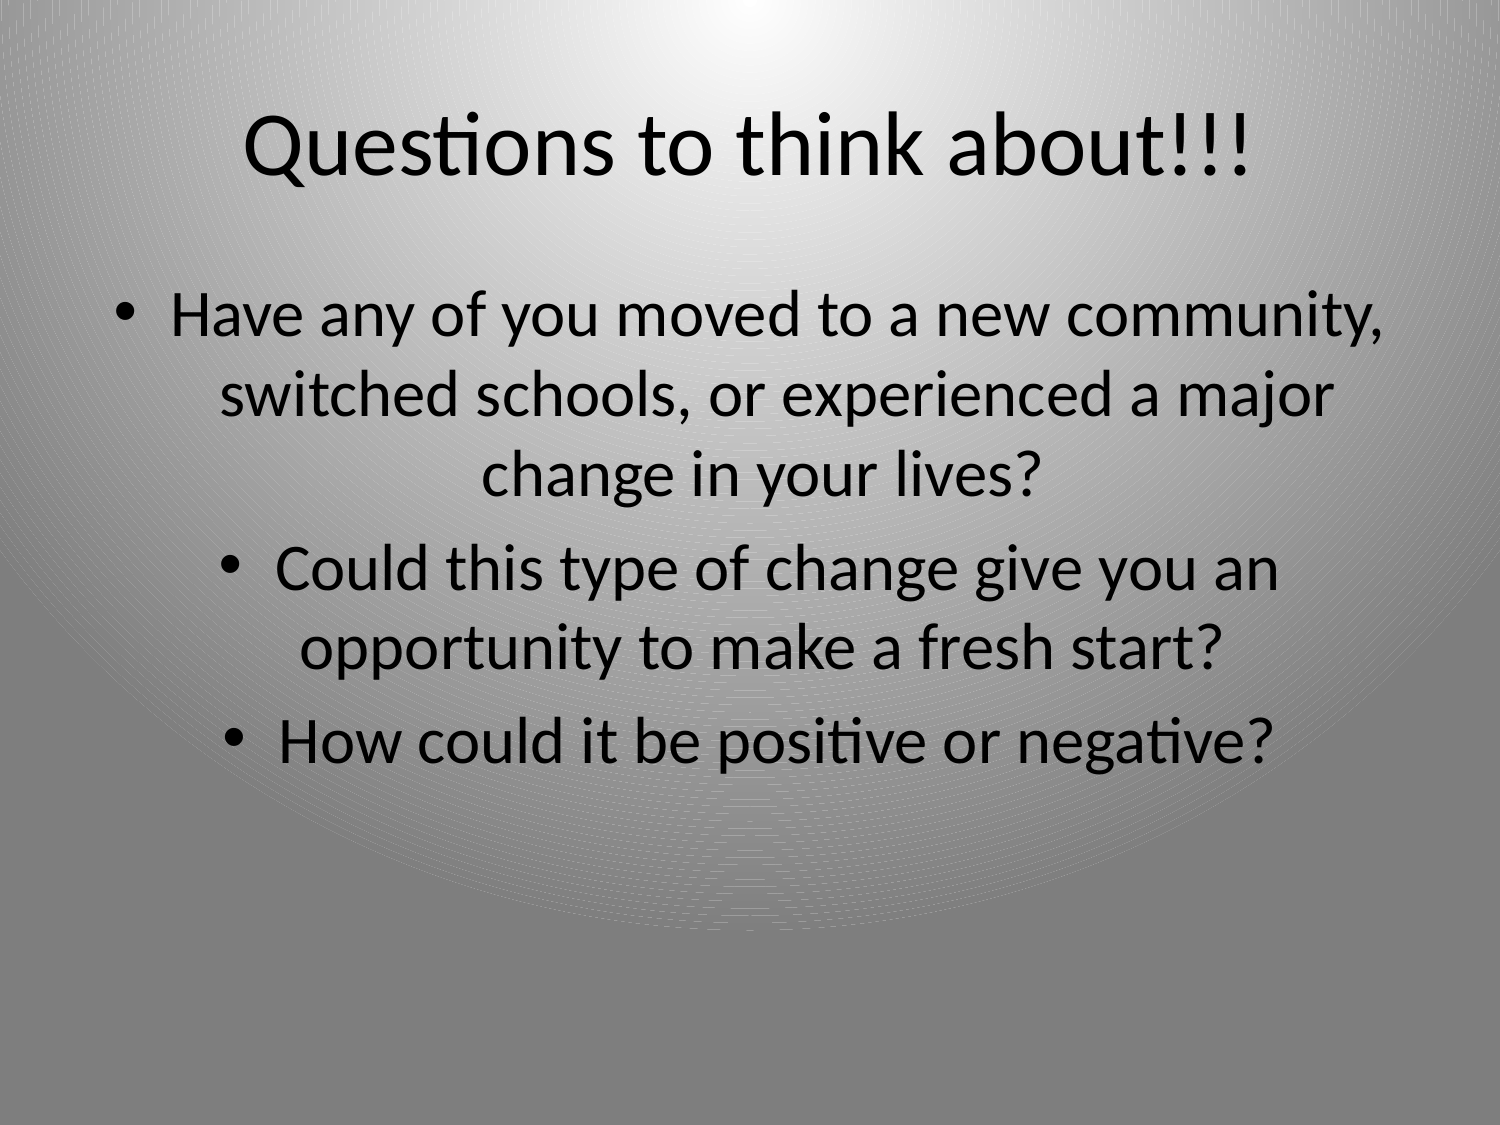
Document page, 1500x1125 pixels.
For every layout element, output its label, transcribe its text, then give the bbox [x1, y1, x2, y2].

list Have any of you moved to a new community, switched schools, or experienced a major change in your lives? Could this type of change give you an opportunity to make a fresh start? How could it be positive or negative? [75, 262, 1425, 1005]
title Questions to think about!!! [75, 45, 1425, 233]
